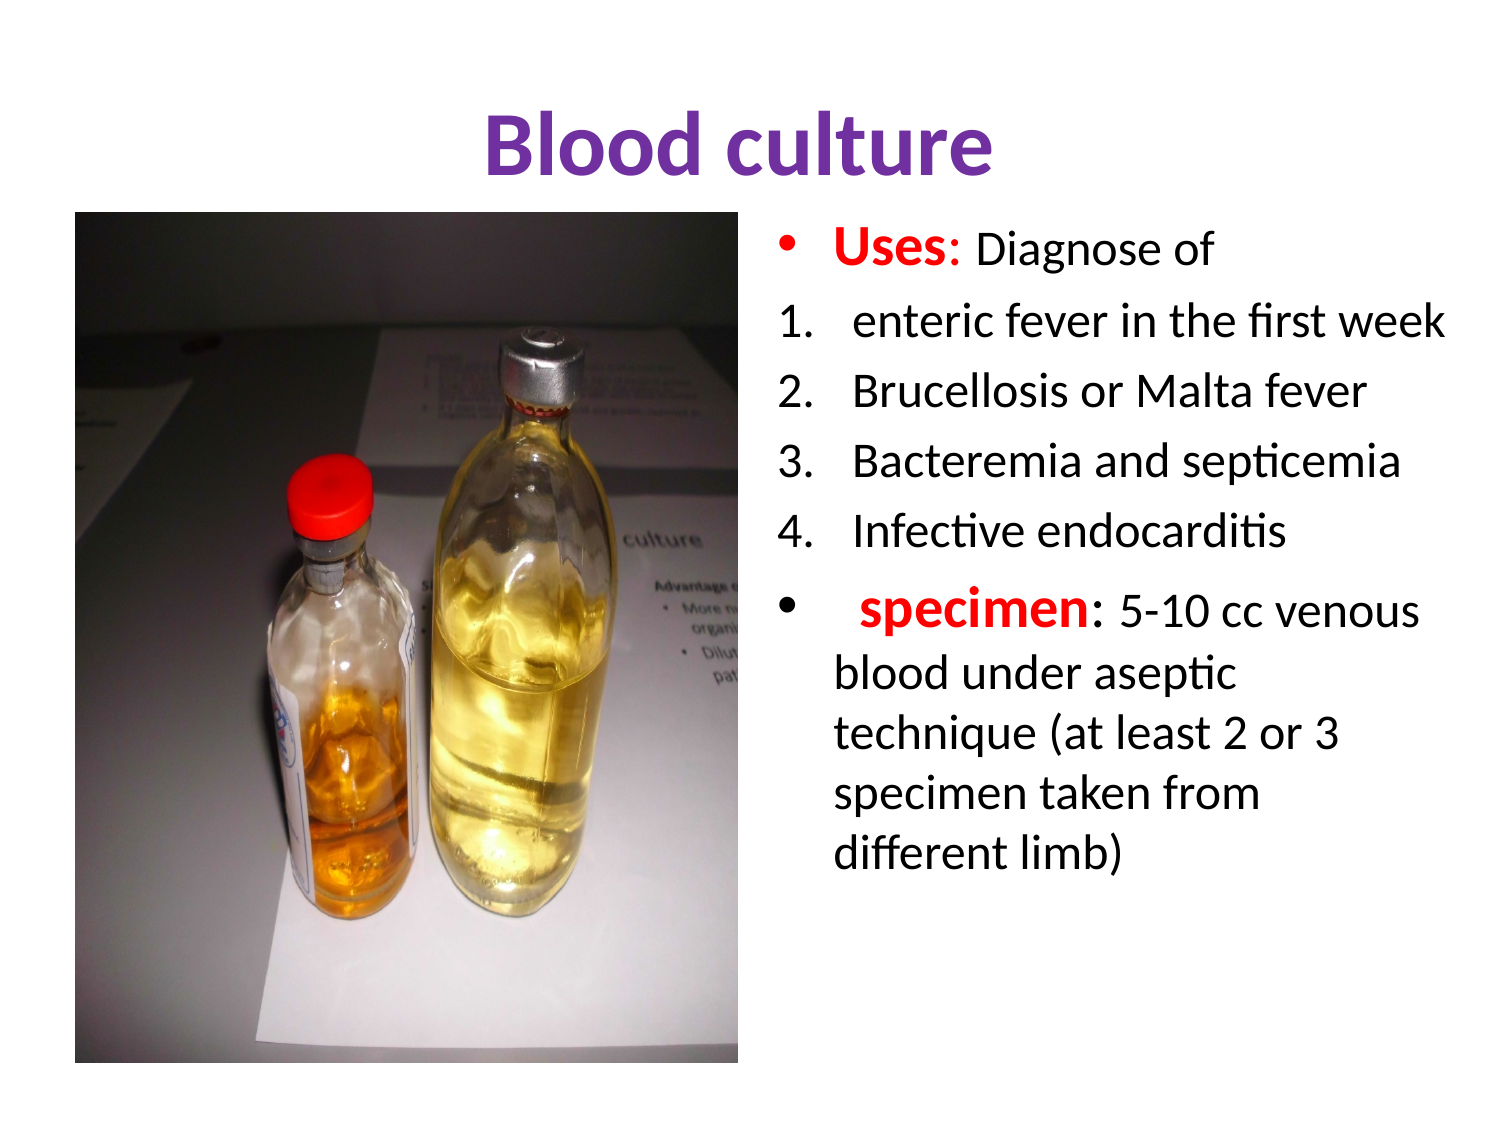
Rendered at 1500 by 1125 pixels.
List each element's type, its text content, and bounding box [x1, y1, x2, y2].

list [74, 212, 738, 1063]
title Blood culture [75, 45, 1425, 233]
list Uses: Diagnose of enteric fever in the first week Brucellosis or Malta fever Bacteremia and septicemia Infective endocarditis specimen: 5-10 cc venous blood under aseptic technique (at least 2 or 3 specimen taken from different limb) [761, 200, 1463, 1063]
